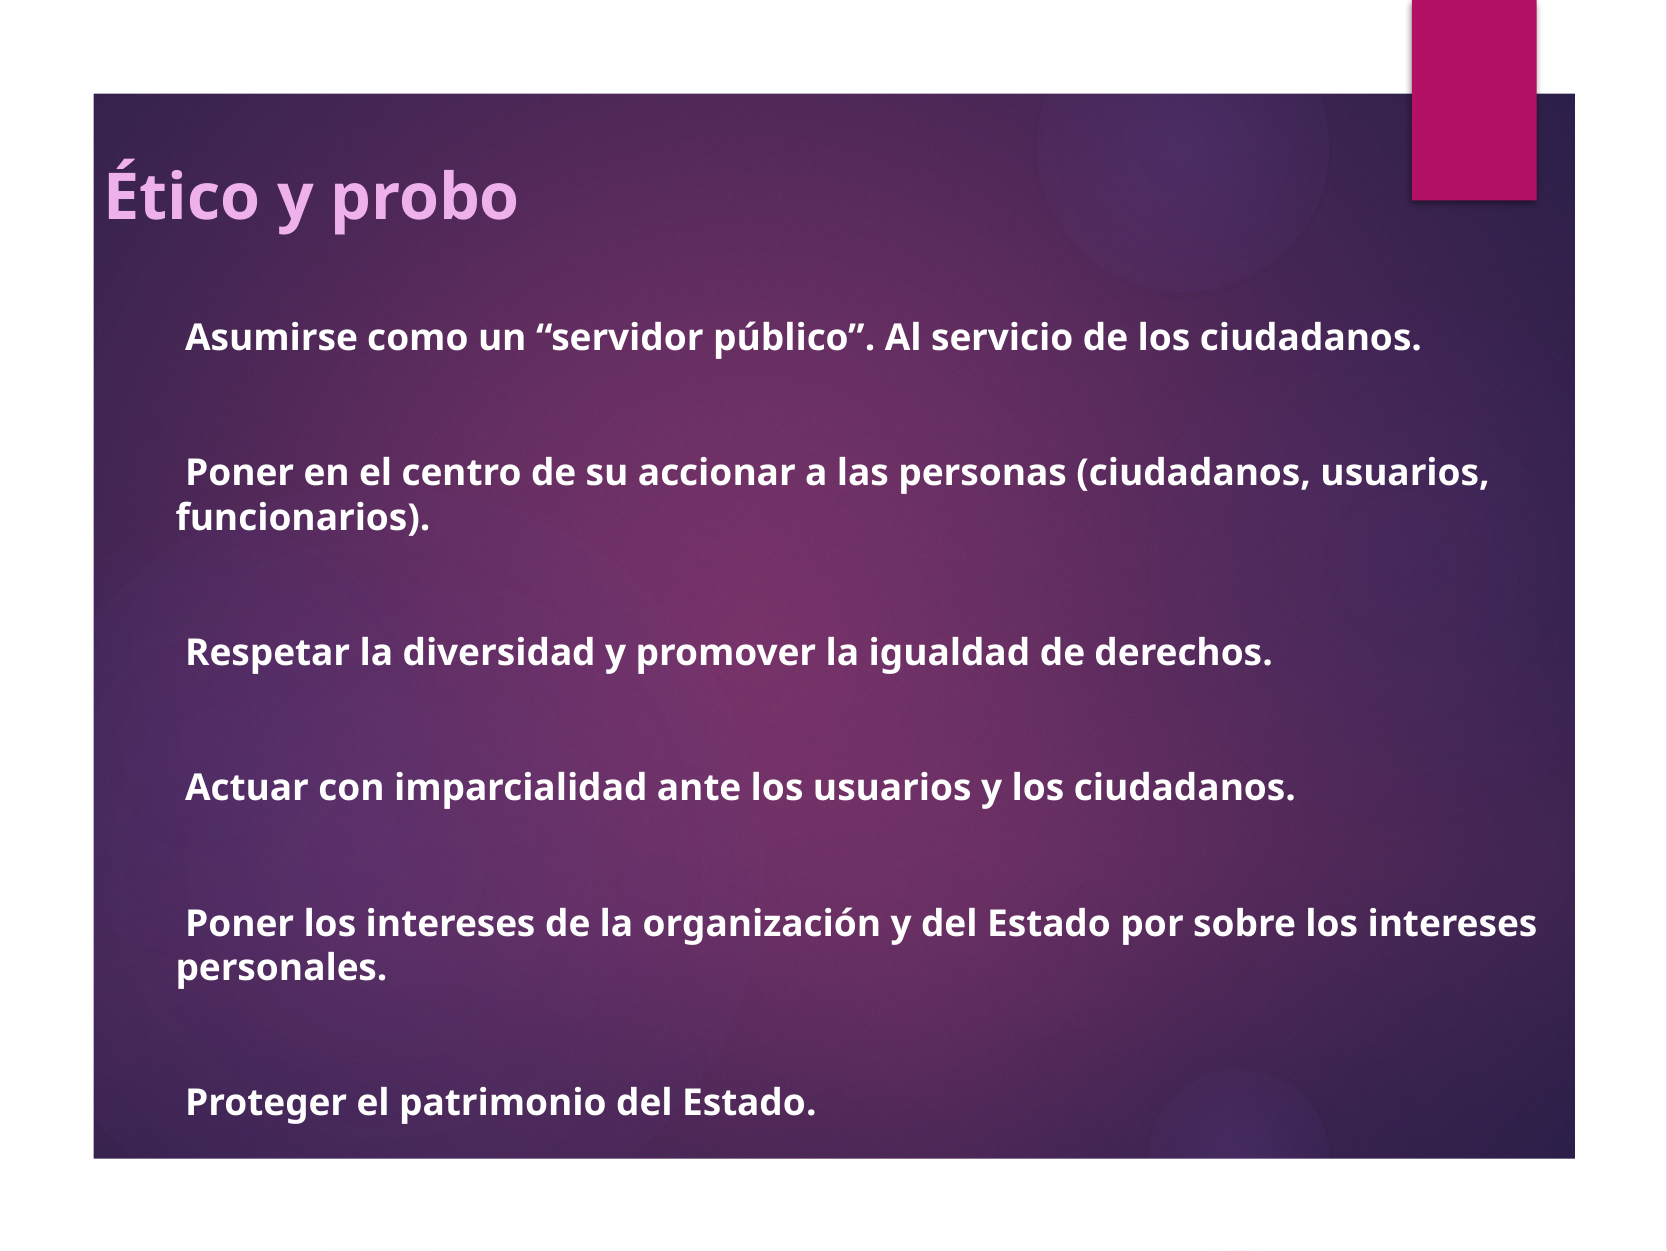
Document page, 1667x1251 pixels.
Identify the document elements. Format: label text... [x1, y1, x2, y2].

title Ético y probo [0, 117, 1417, 271]
subtitle Asumirse como un “servidor público”. Al servicio de los ciudadanos. Poner en el centro de su accionar a las personas (ciudadanos, usuarios, funcionarios). Respetar la diversidad y promover la igualdad de derechos. Actuar con imparcialidad ante los usuarios y los ciudadanos. Poner los intereses de la organización y del Estado por sobre los intereses personales. Proteger el patrimonio del Estado. [77, 306, 1590, 1204]
